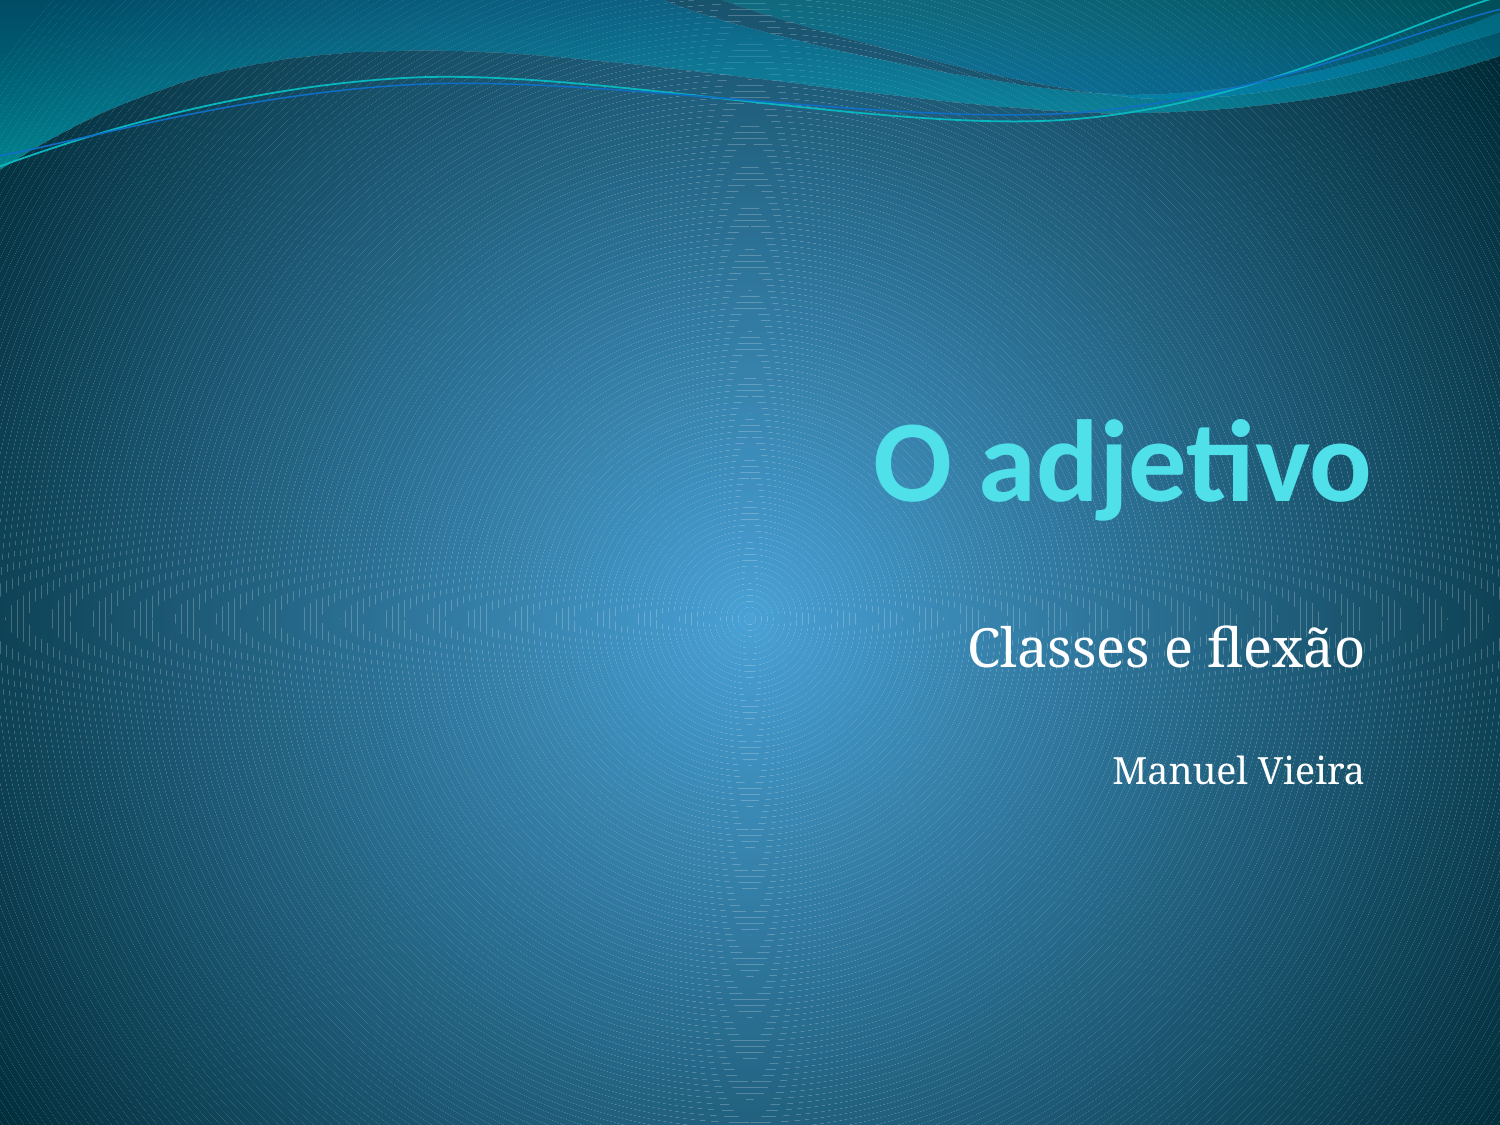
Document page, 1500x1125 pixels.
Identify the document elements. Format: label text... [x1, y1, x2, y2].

subtitle Classes e flexão [87, 529, 1376, 818]
text_box Manuel Vieira [1097, 739, 1381, 800]
title O adjetivo [87, 224, 1376, 525]
